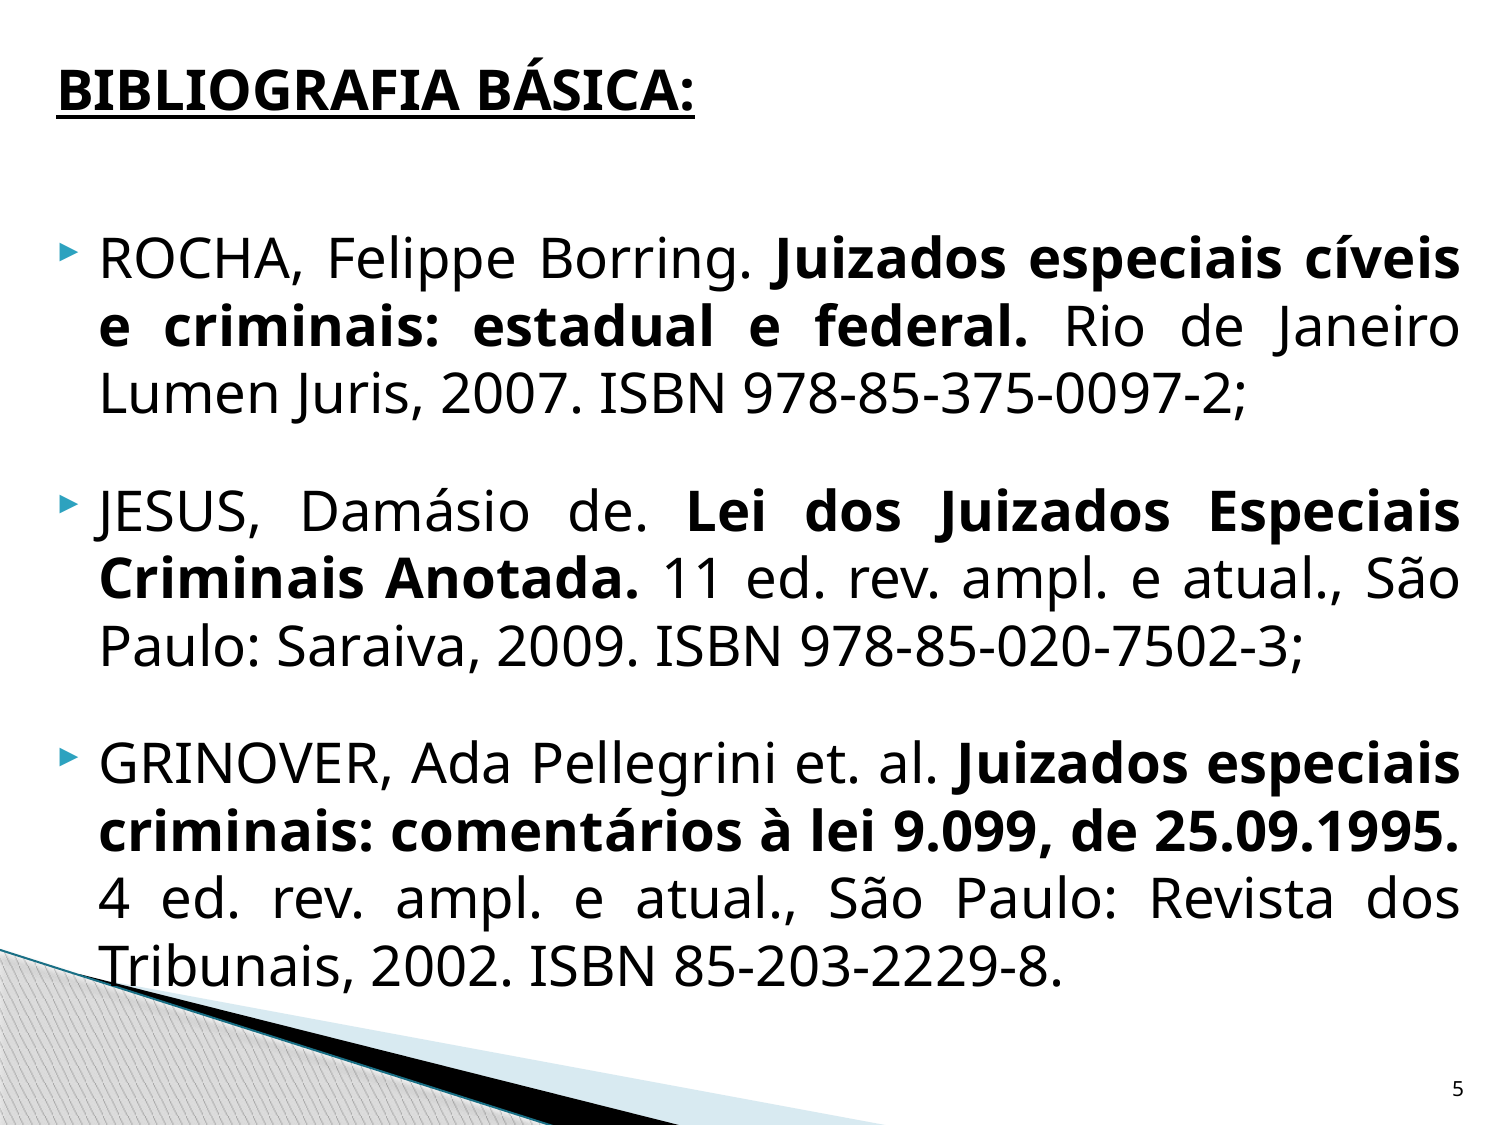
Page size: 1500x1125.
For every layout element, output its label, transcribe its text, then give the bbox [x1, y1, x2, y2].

list BIBLIOGRAFIA BÁSICA: ROCHA, Felippe Borring. Juizados especiais cíveis e criminais: estadual e federal. Rio de Janeiro Lumen Juris, 2007. ISBN 978-85-375-0097-2; JESUS, Damásio de. Lei dos Juizados Especiais Criminais Anotada. 11 ed. rev. ampl. e atual., São Paulo: Saraiva, 2009. ISBN 978-85-020-7502-3; GRINOVER, Ada Pellegrini et. al. Juizados especiais criminais: comentários à lei 9.099, de 25.09.1995. 4 ed. rev. ampl. e atual., São Paulo: Revista dos Tribunais, 2002. ISBN 85-203-2229-8. [23, 46, 1477, 1043]
slide_number 5 [1418, 1051, 1479, 1112]
